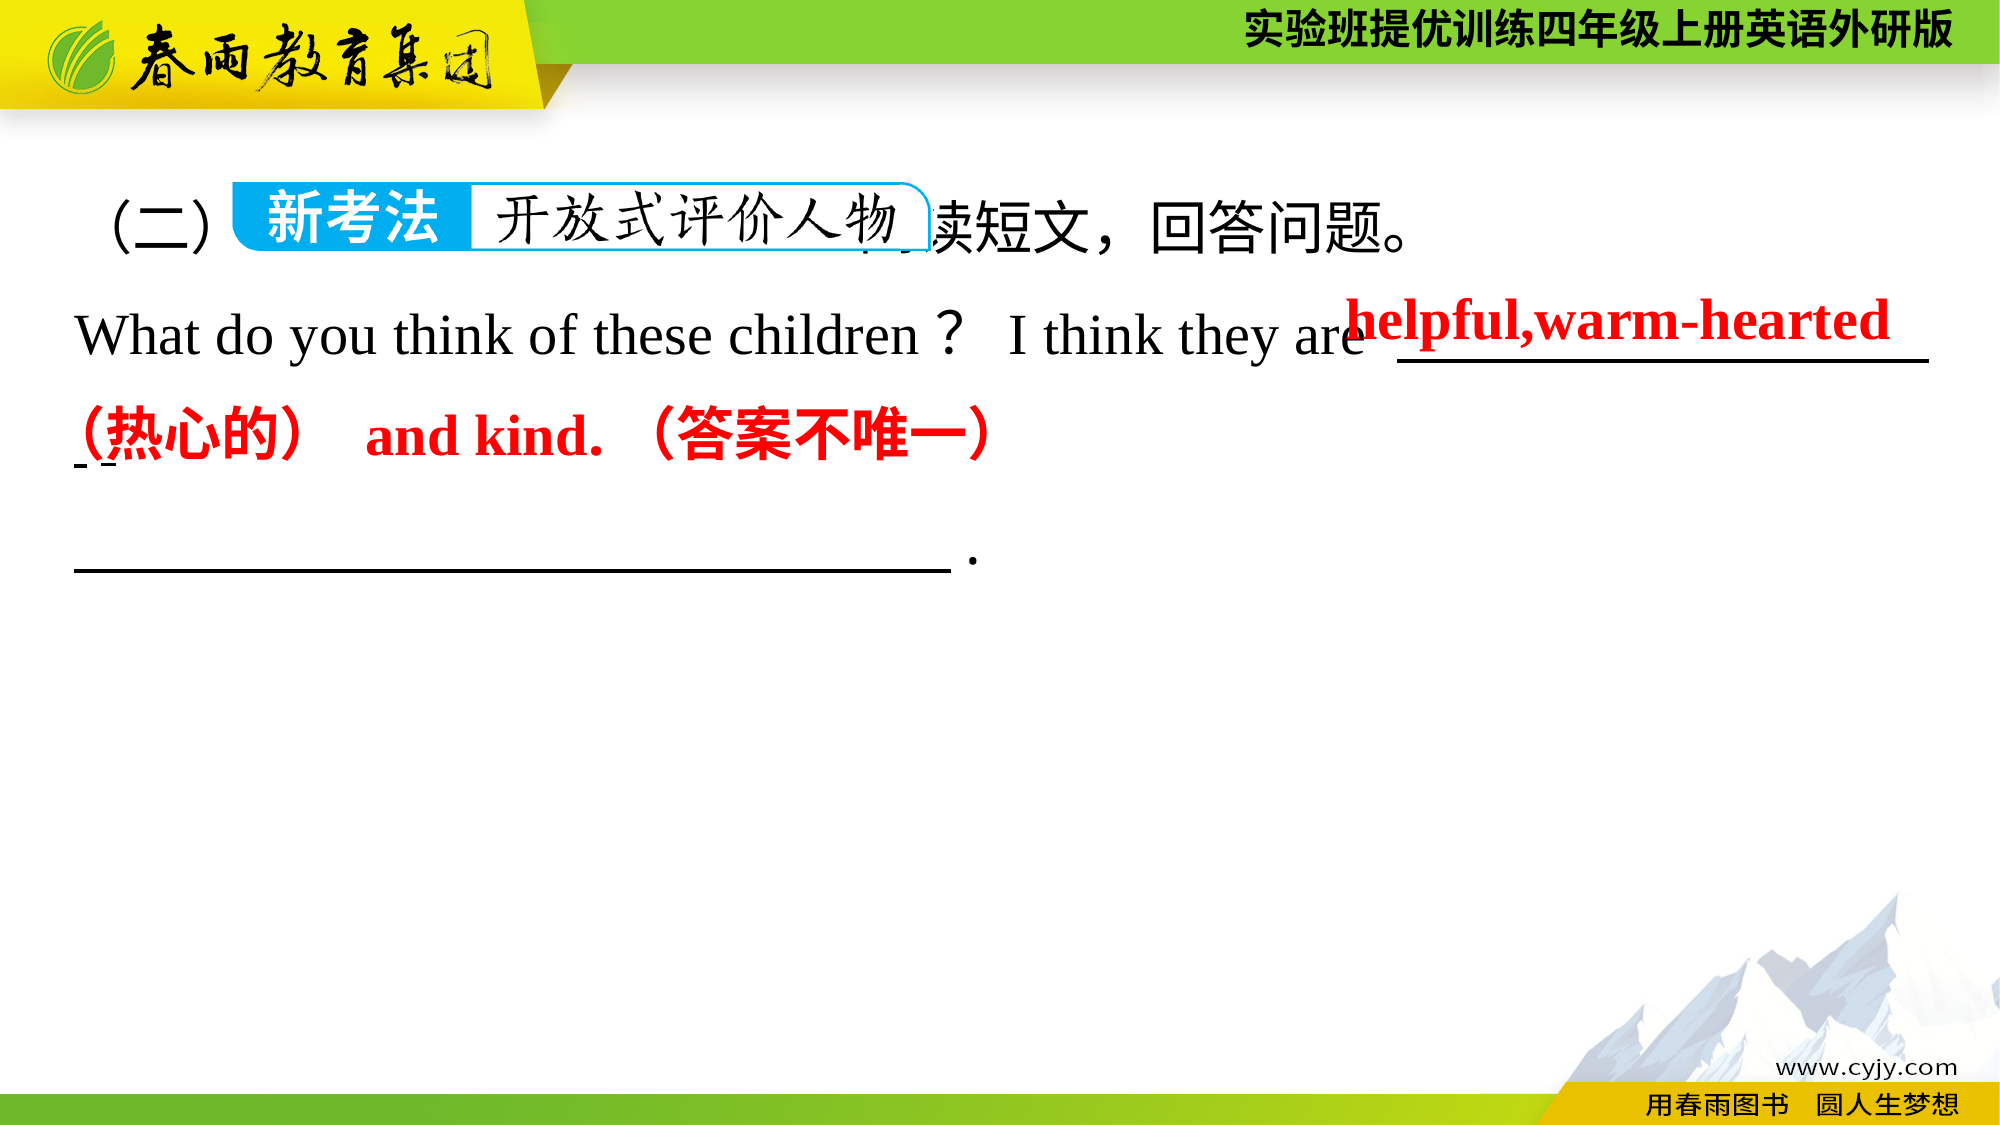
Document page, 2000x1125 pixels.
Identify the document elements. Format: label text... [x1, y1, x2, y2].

text_box （二） 阅读短文，回答问题。 What do you think of these children？I think they are . . [59, 148, 1944, 584]
picture [0, 0, 2000, 1125]
text_box （热心的） and kind.（答案不唯一） [32, 354, 1135, 475]
text_box helpful,warm-hearted [1330, 239, 1944, 359]
